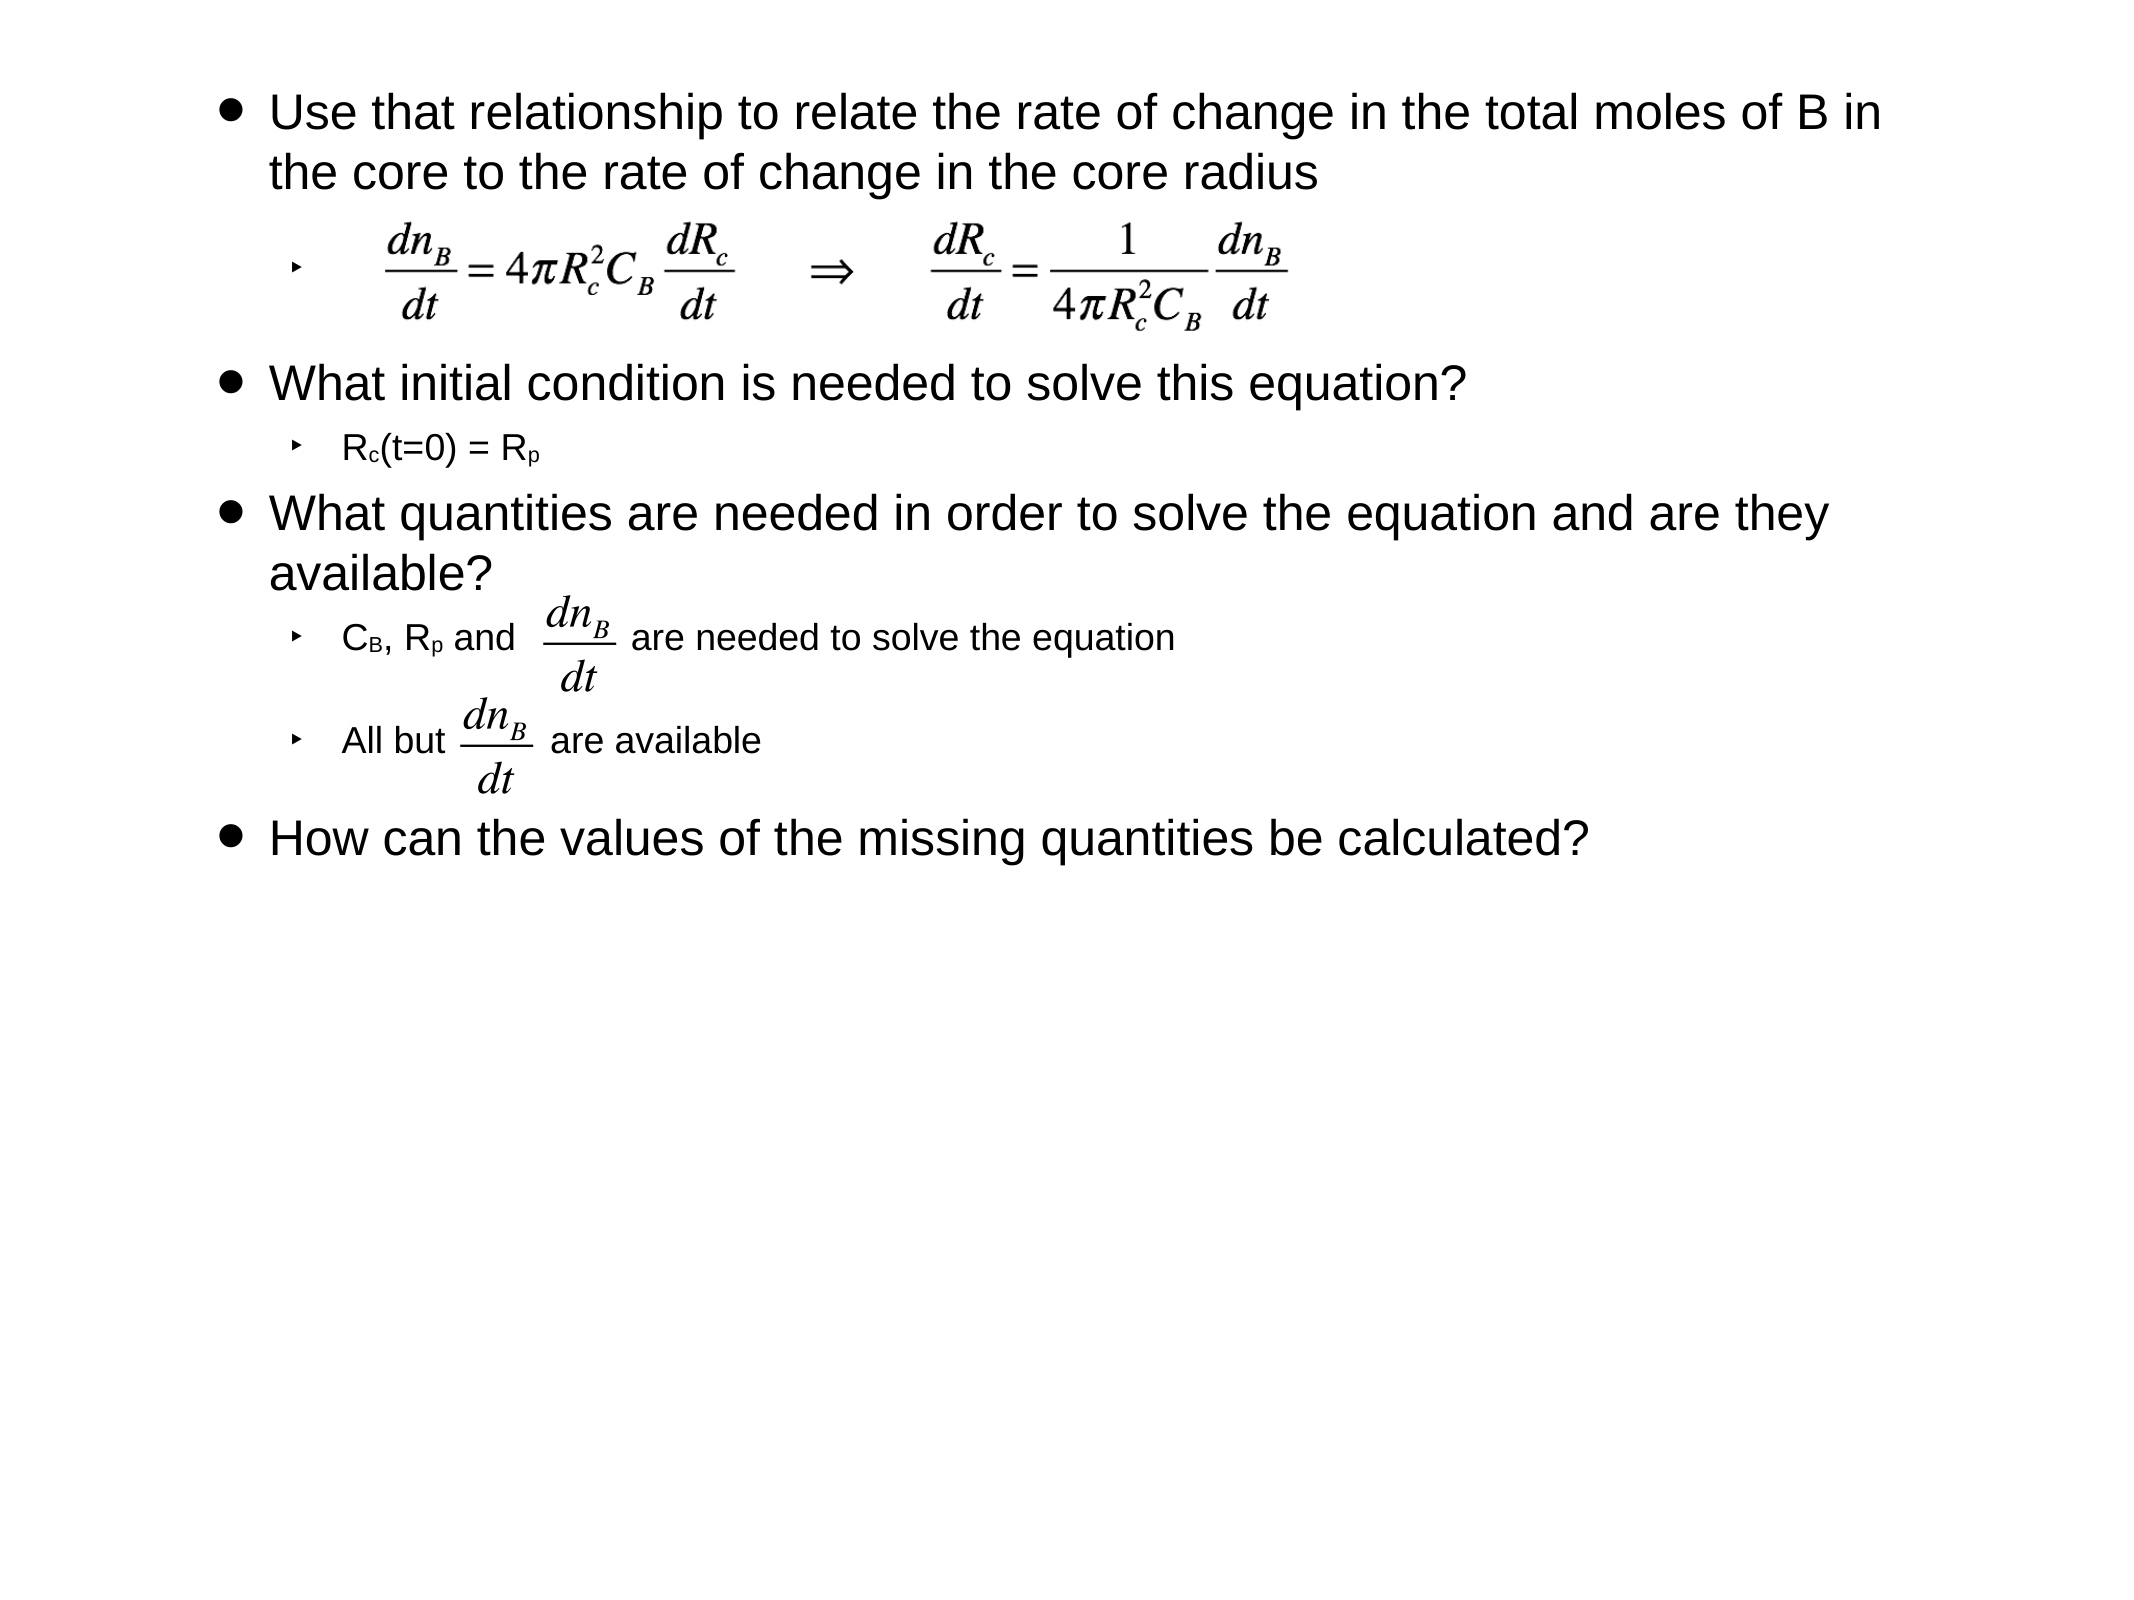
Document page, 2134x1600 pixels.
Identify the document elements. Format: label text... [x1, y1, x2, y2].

picture [456, 689, 538, 798]
list Use that relationship to relate the rate of change in the total moles of B in the core to the rate of change in the core radius What initial condition is needed to solve this equation? Rc(t=0) = Rp What quantities are needed in order to solve the equation and are they available? CB, Rp and are needed to solve the equation All but are available How can the values of the missing quantities be calculated? [208, 70, 1925, 1478]
picture [539, 587, 621, 696]
picture [381, 214, 1294, 336]
